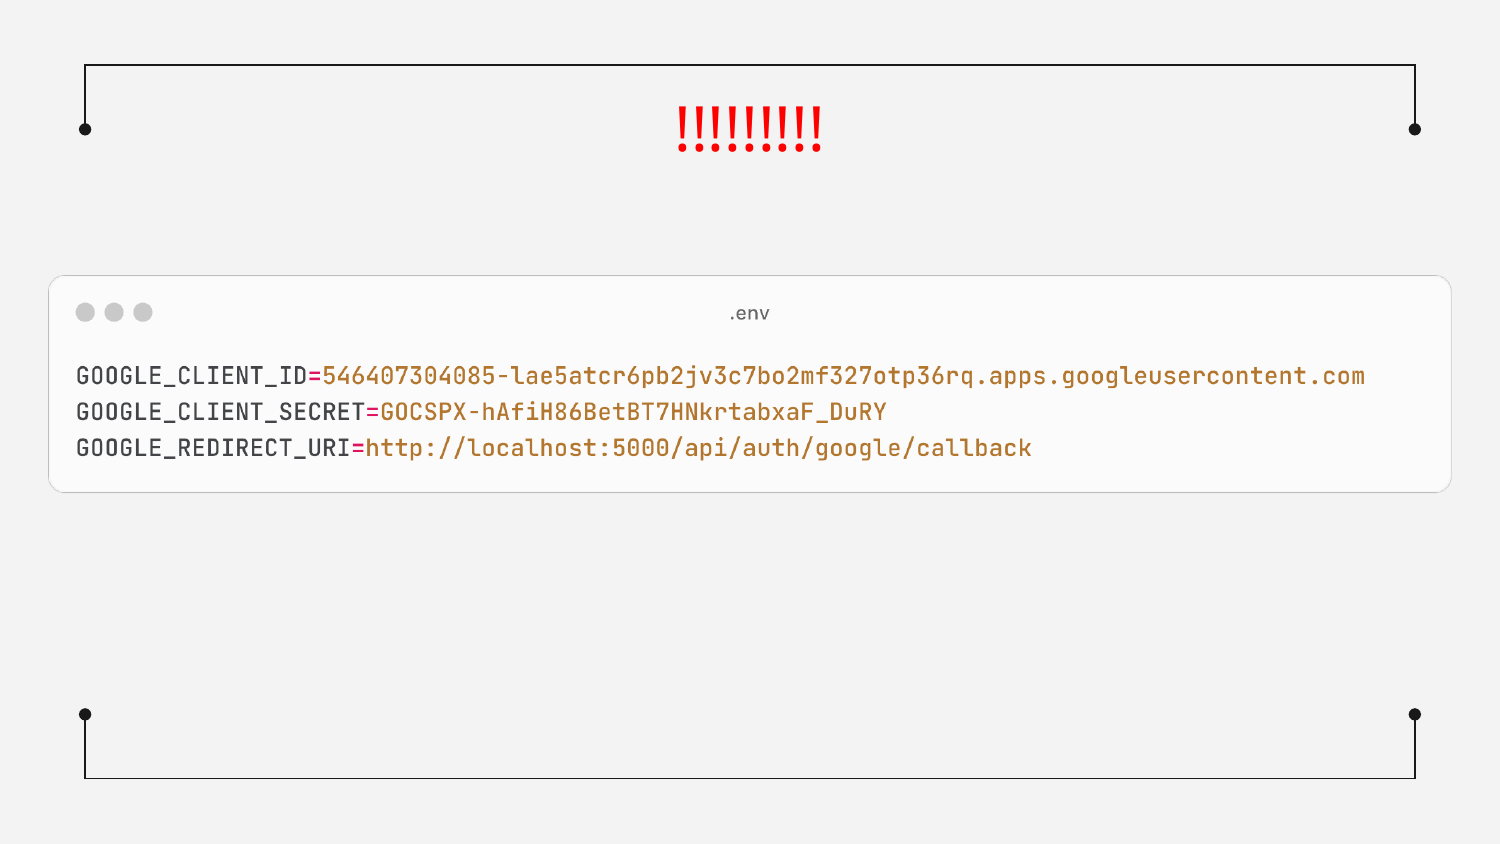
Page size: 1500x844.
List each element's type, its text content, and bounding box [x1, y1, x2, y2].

title !!!!!!!!! [189, 74, 1311, 190]
picture [24, 250, 1476, 517]
